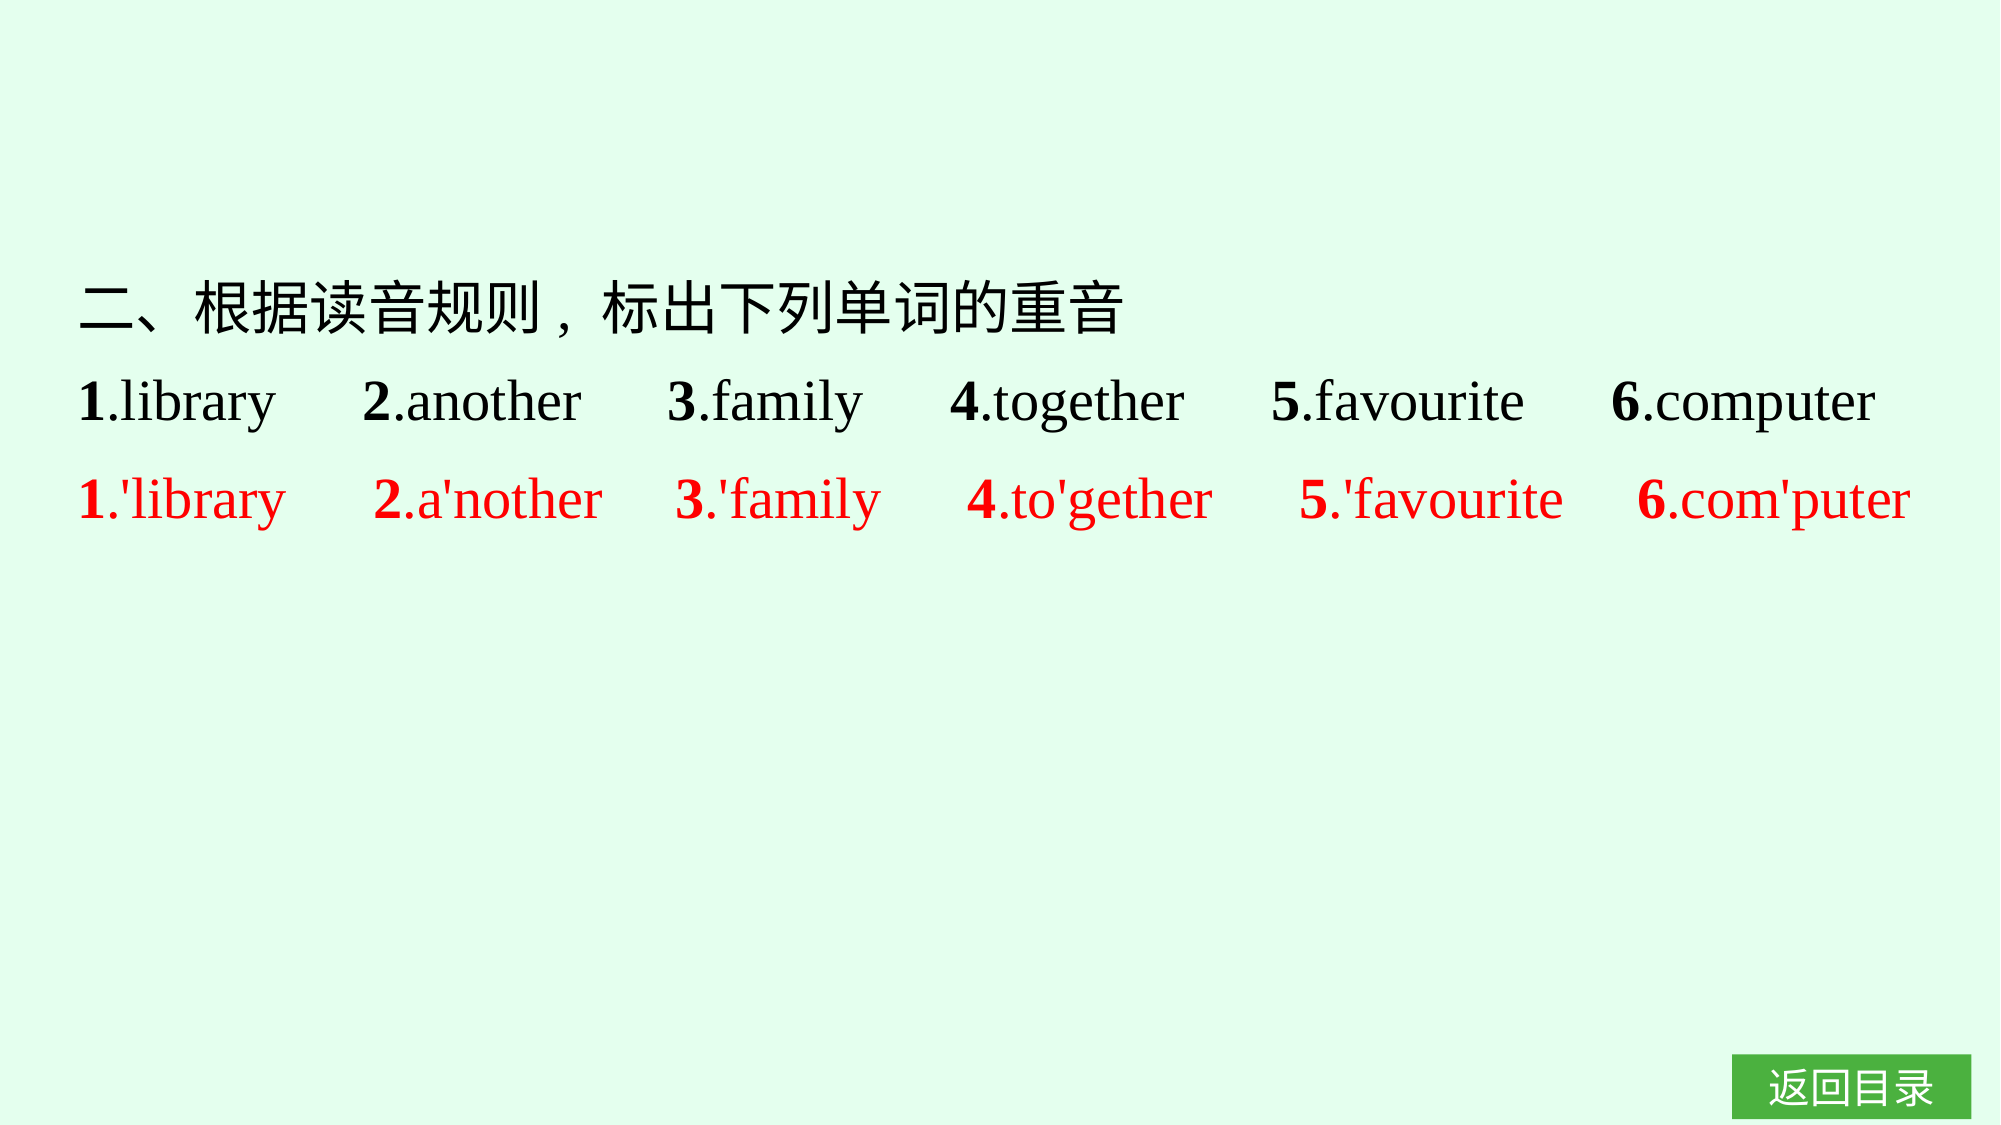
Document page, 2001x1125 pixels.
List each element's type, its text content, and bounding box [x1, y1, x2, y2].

text_box 1.'library 2.a'nother 3.'family 4.to'gether 5.'favourite 6.com'puter [62, 432, 1938, 538]
text_box 二、根据读音规则, 标出下列单词的重音 1.library 2.another 3.family 4.together 5.favourite 6.computer [62, 243, 1938, 432]
